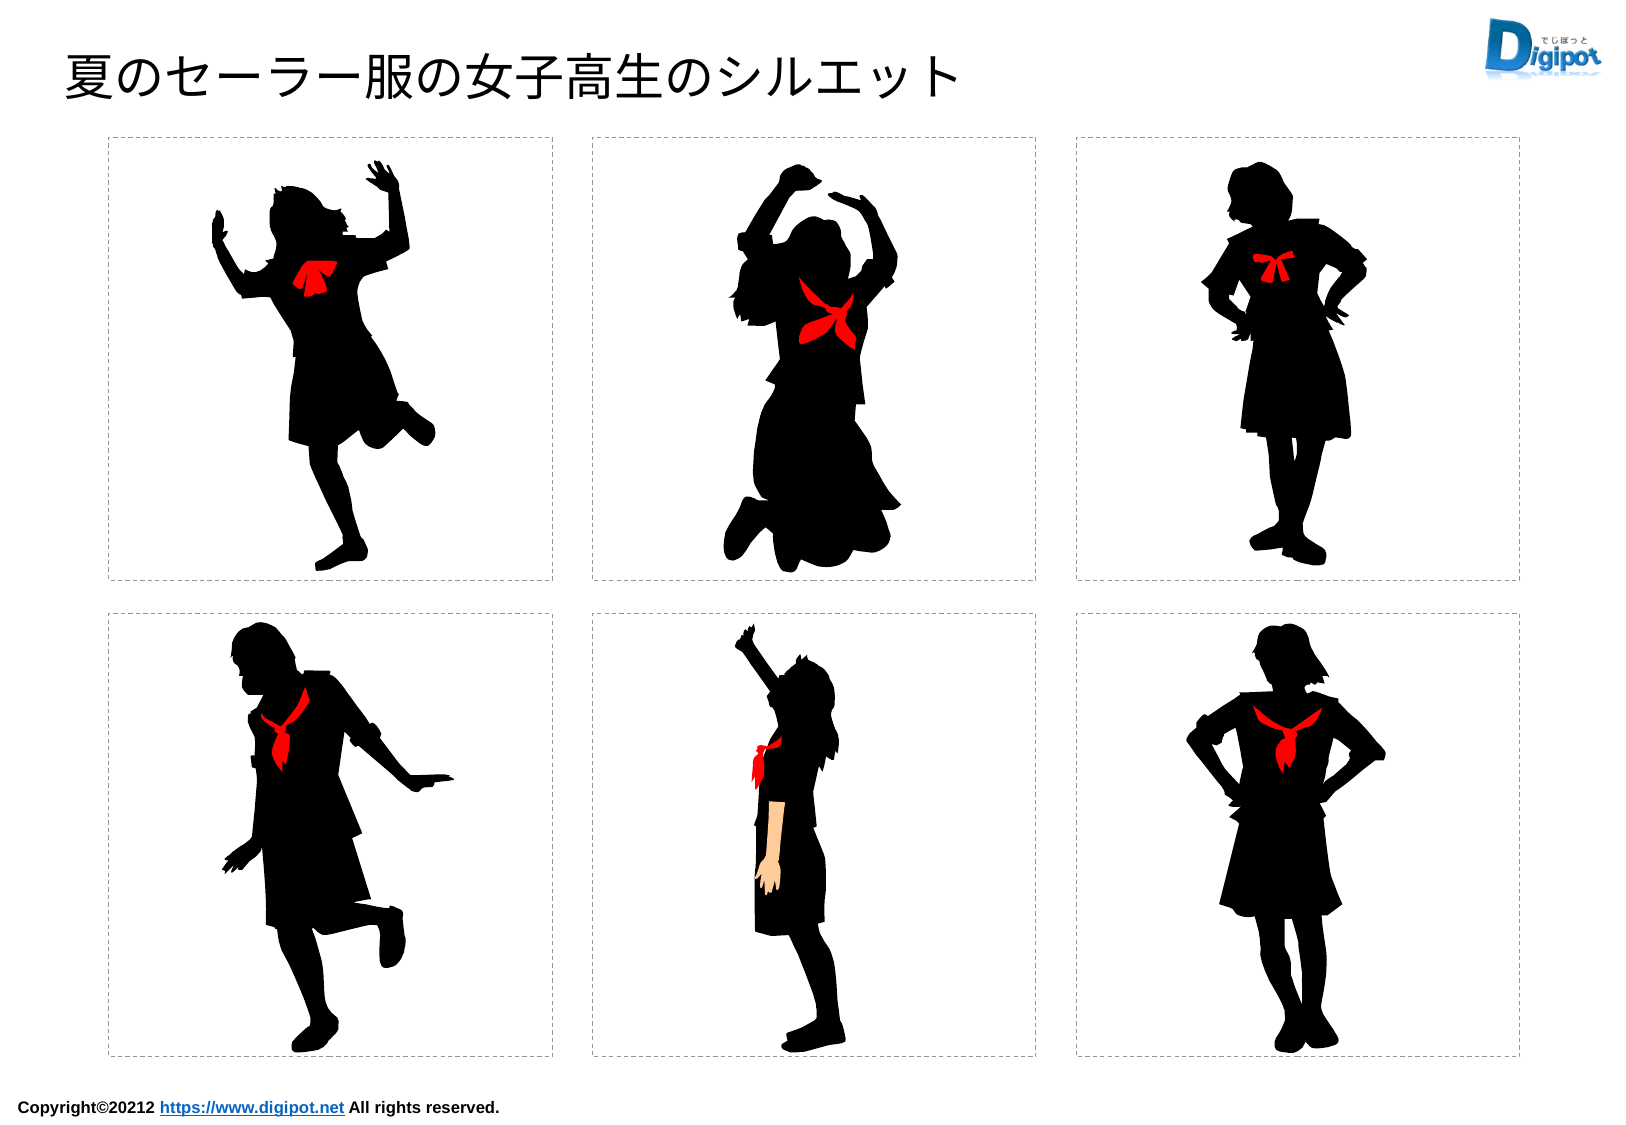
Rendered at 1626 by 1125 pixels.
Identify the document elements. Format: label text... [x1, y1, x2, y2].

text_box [211, 160, 436, 571]
text_box 夏のセーラー服の女子高生のシルエット [49, 38, 980, 113]
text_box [221, 622, 454, 1053]
picture [1485, 18, 1602, 82]
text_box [1186, 623, 1386, 1053]
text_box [1200, 161, 1368, 566]
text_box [734, 623, 846, 1053]
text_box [723, 164, 902, 573]
